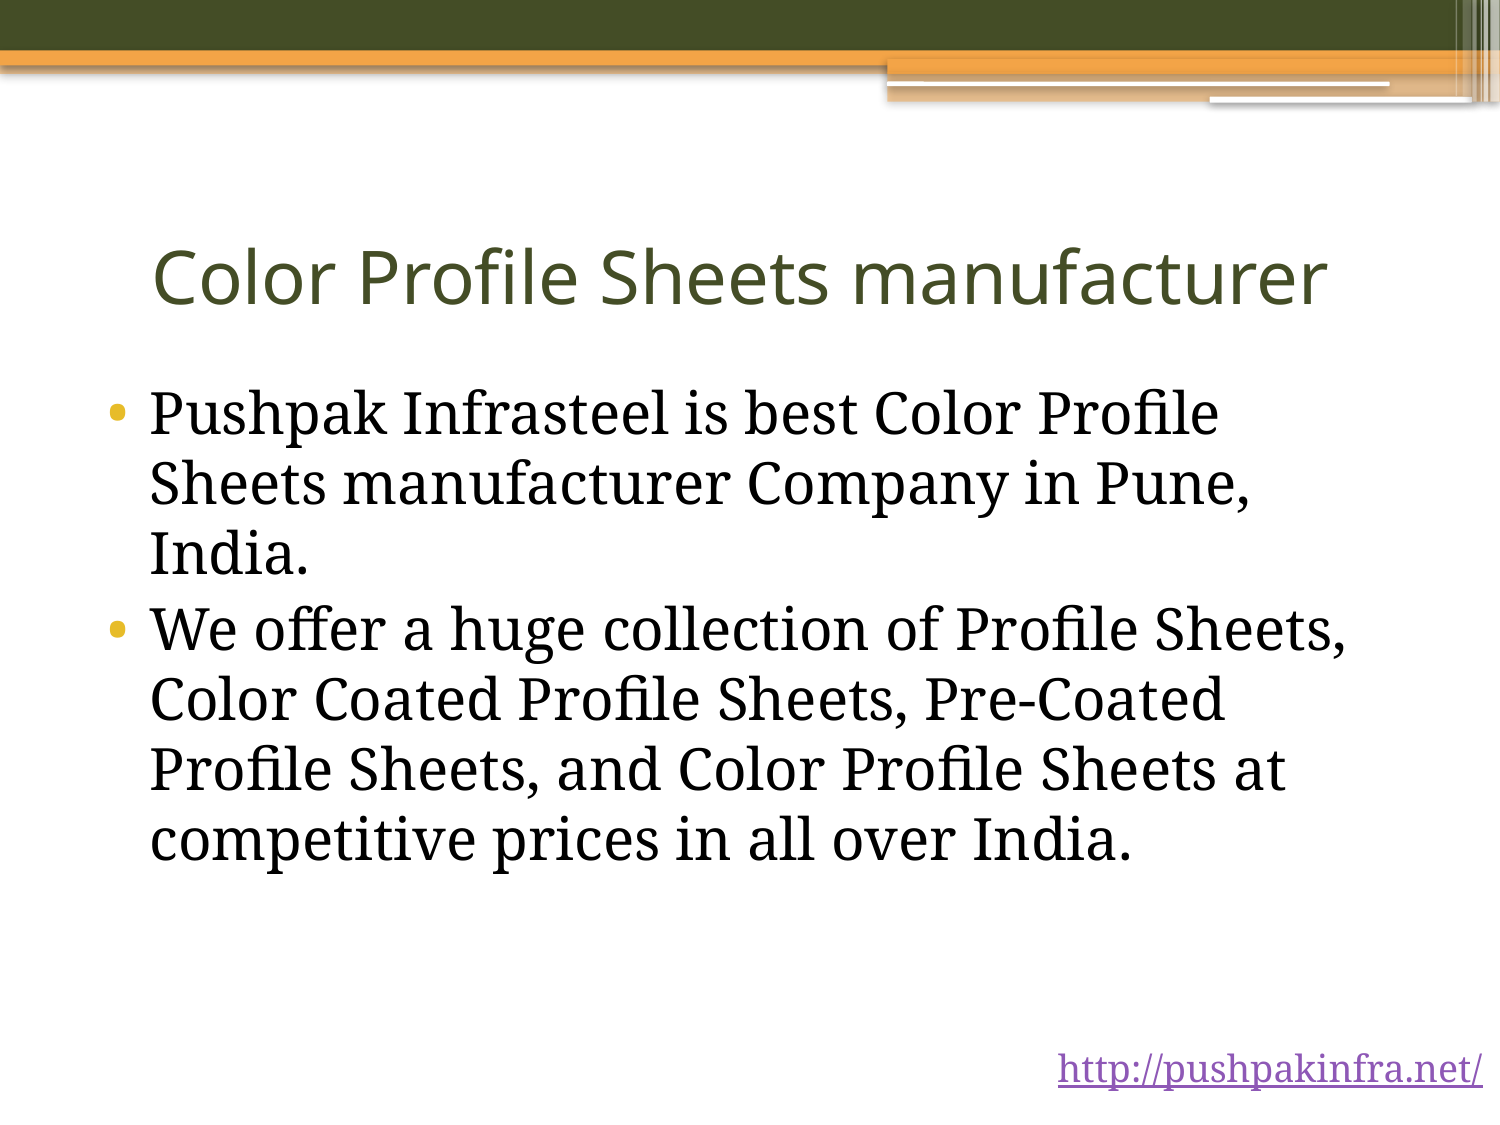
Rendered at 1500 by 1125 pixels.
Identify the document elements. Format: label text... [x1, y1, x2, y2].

title Color Profile Sheets manufacturer [75, 187, 1425, 363]
list Pushpak Infrasteel is best Color Profile Sheets manufacturer Company in Pune, India. We offer a huge collection of Profile Sheets, Color Coated Profile Sheets, Pre-Coated Profile Sheets, and Color Profile Sheets at competitive prices in all over India. [75, 368, 1425, 1079]
text_box http://pushpakinfra.net/ [1042, 1037, 1498, 1104]
